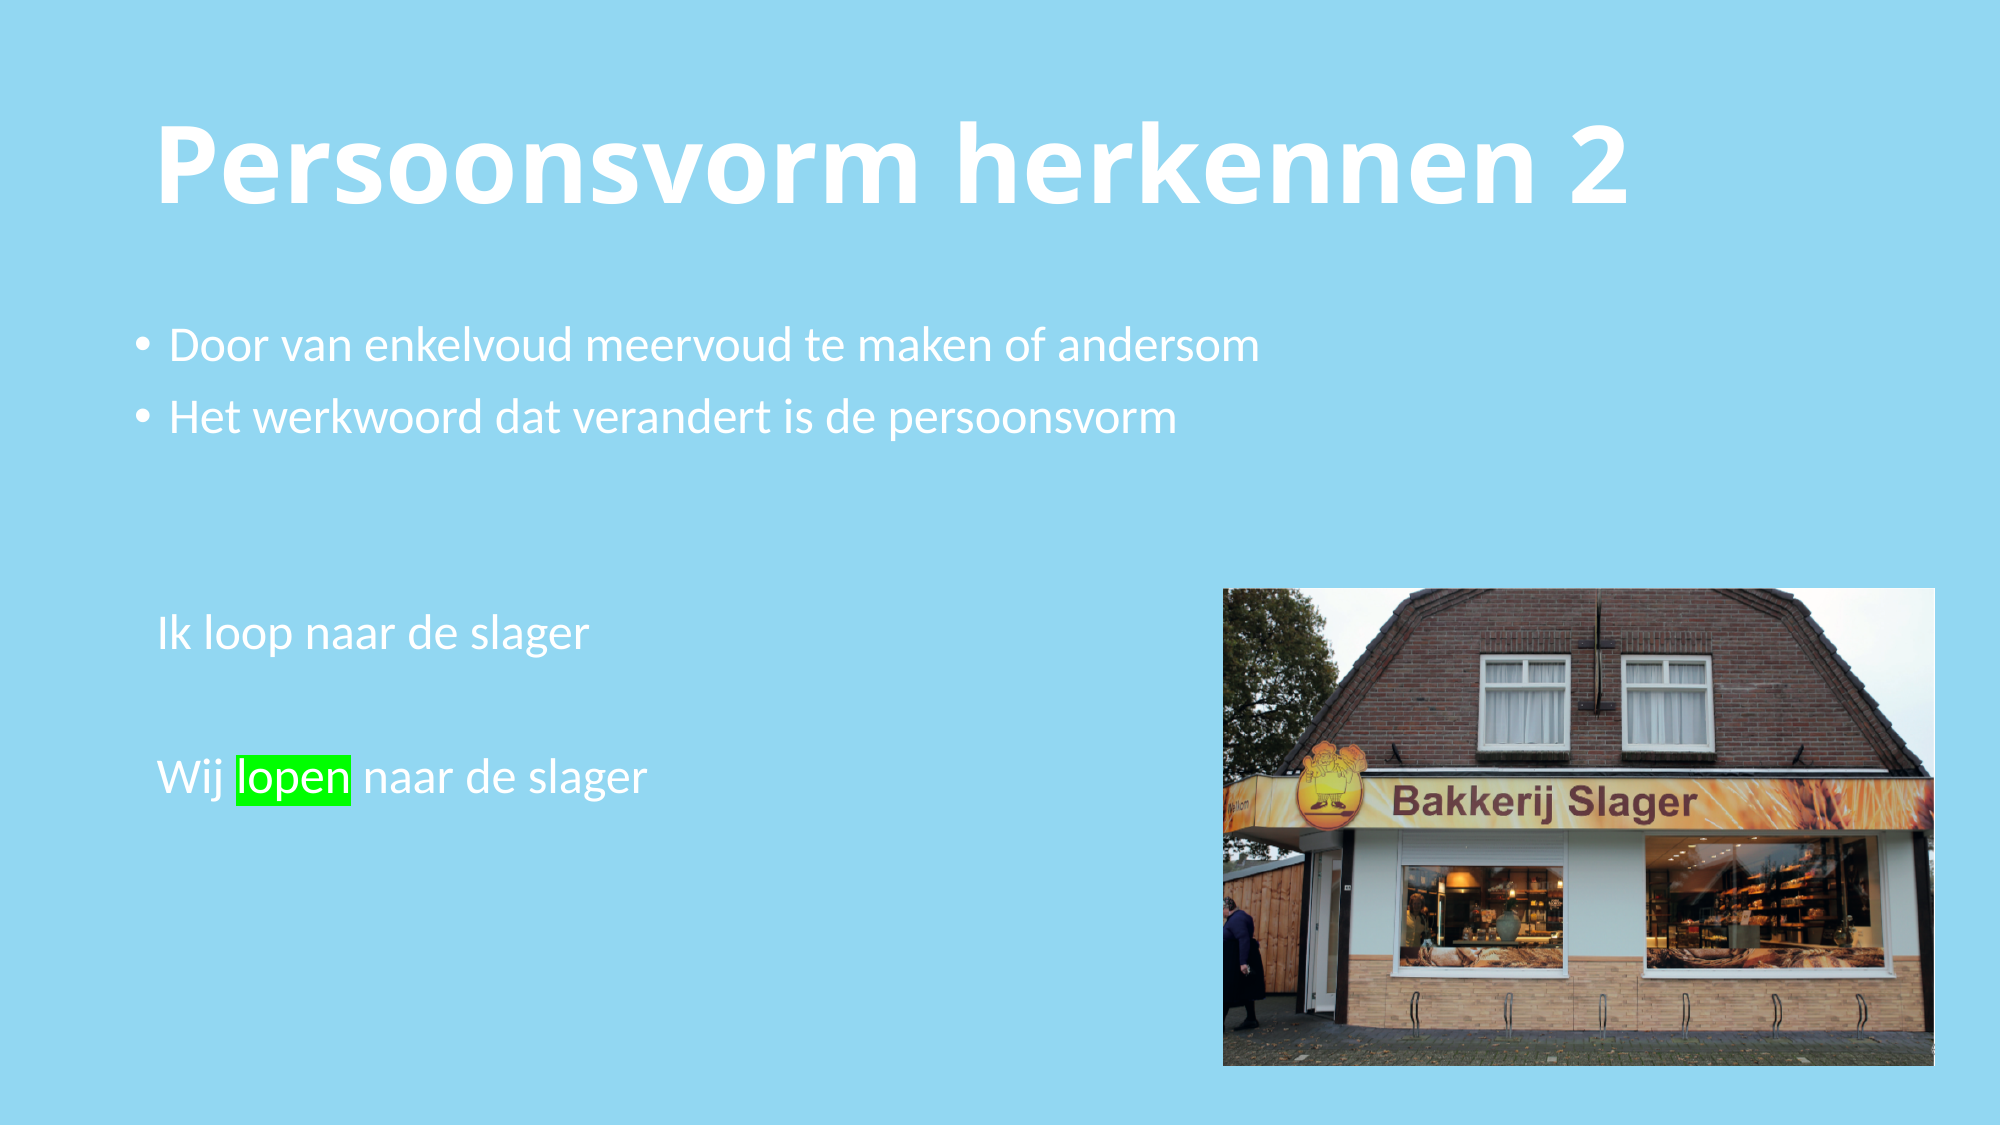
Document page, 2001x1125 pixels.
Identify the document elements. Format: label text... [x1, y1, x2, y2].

list Door van enkelvoud meervoud te maken of andersom Het werkwoord dat verandert is de persoonsvorm Ik loop naar de slager Wij lopen naar de slager [119, 89, 1845, 816]
picture [1223, 588, 1935, 1066]
title Persoonsvorm herkennen 2 [137, 59, 1863, 278]
